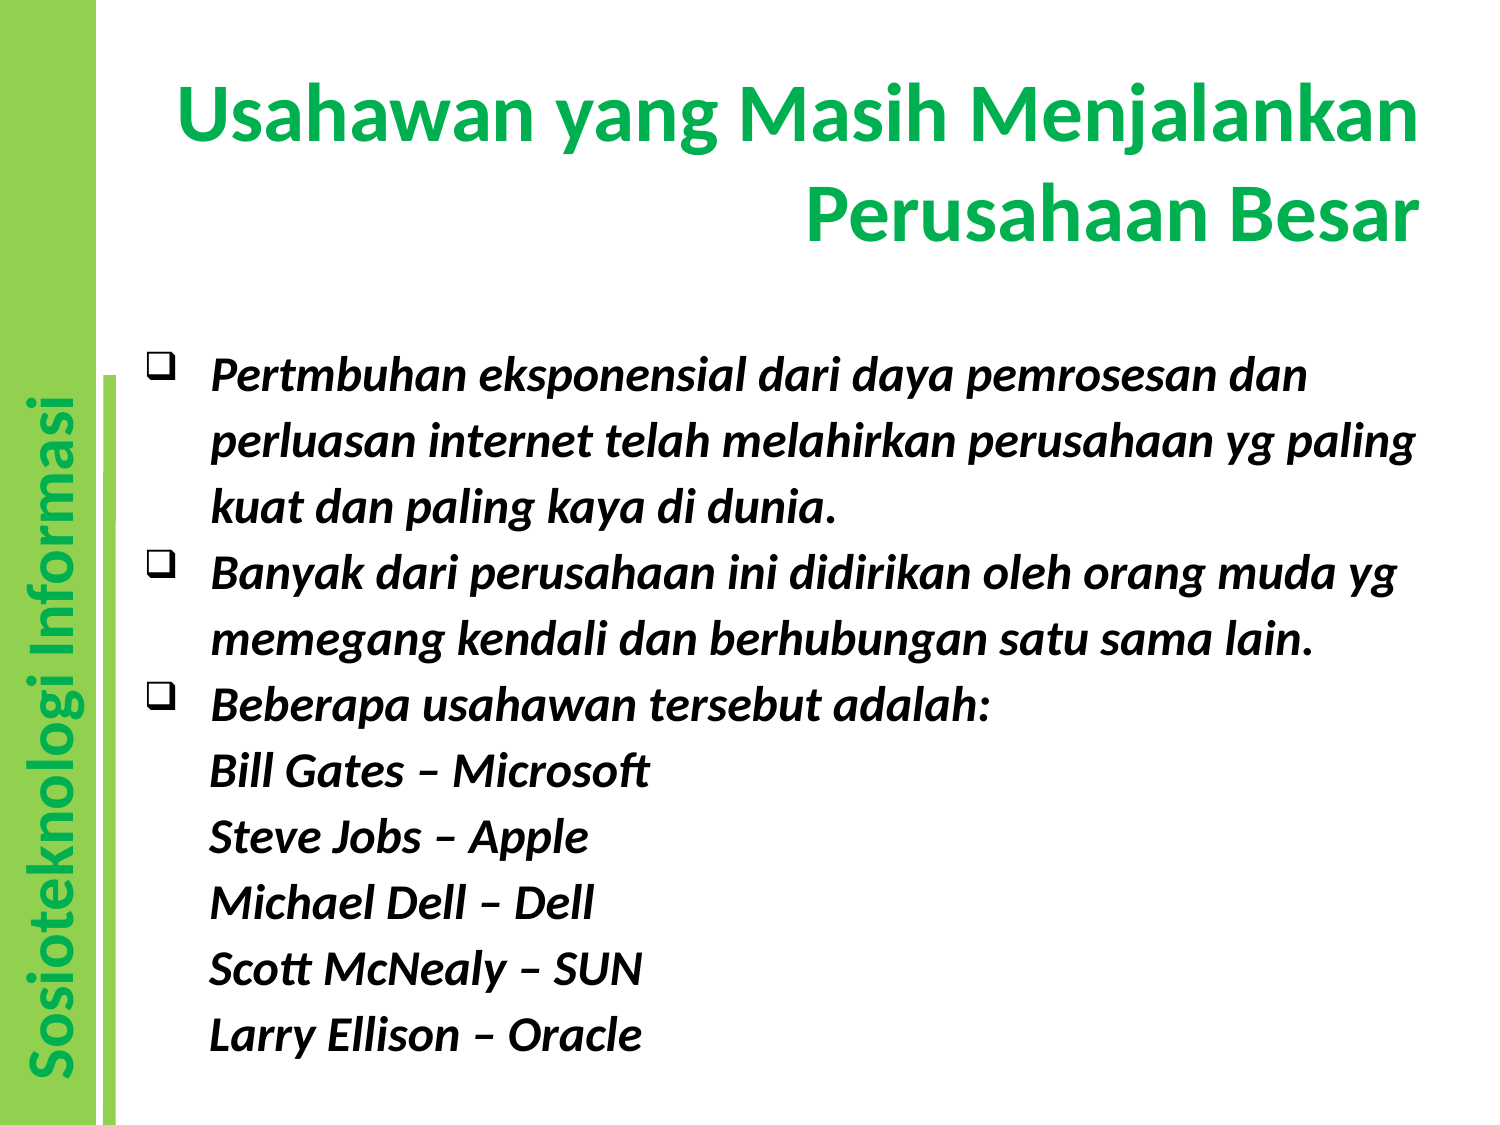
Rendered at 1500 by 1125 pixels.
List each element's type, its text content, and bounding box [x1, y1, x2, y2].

text_box Pertmbuhan eksponensial dari daya pemrosesan dan perluasan internet telah melahirkan perusahaan yg paling kuat dan paling kaya di dunia. Banyak dari perusahaan ini didirikan oleh orang muda yg memegang kendali dan berhubungan satu sama lain. Beberapa usahawan tersebut adalah: Bill Gates – Microsoft Steve Jobs – Apple Michael Dell – Dell Scott McNealy – SUN Larry Ellison – Oracle [128, 328, 1465, 1078]
title Usahawan yang Masih Menjalankan Perusahaan Besar [93, 58, 1437, 258]
